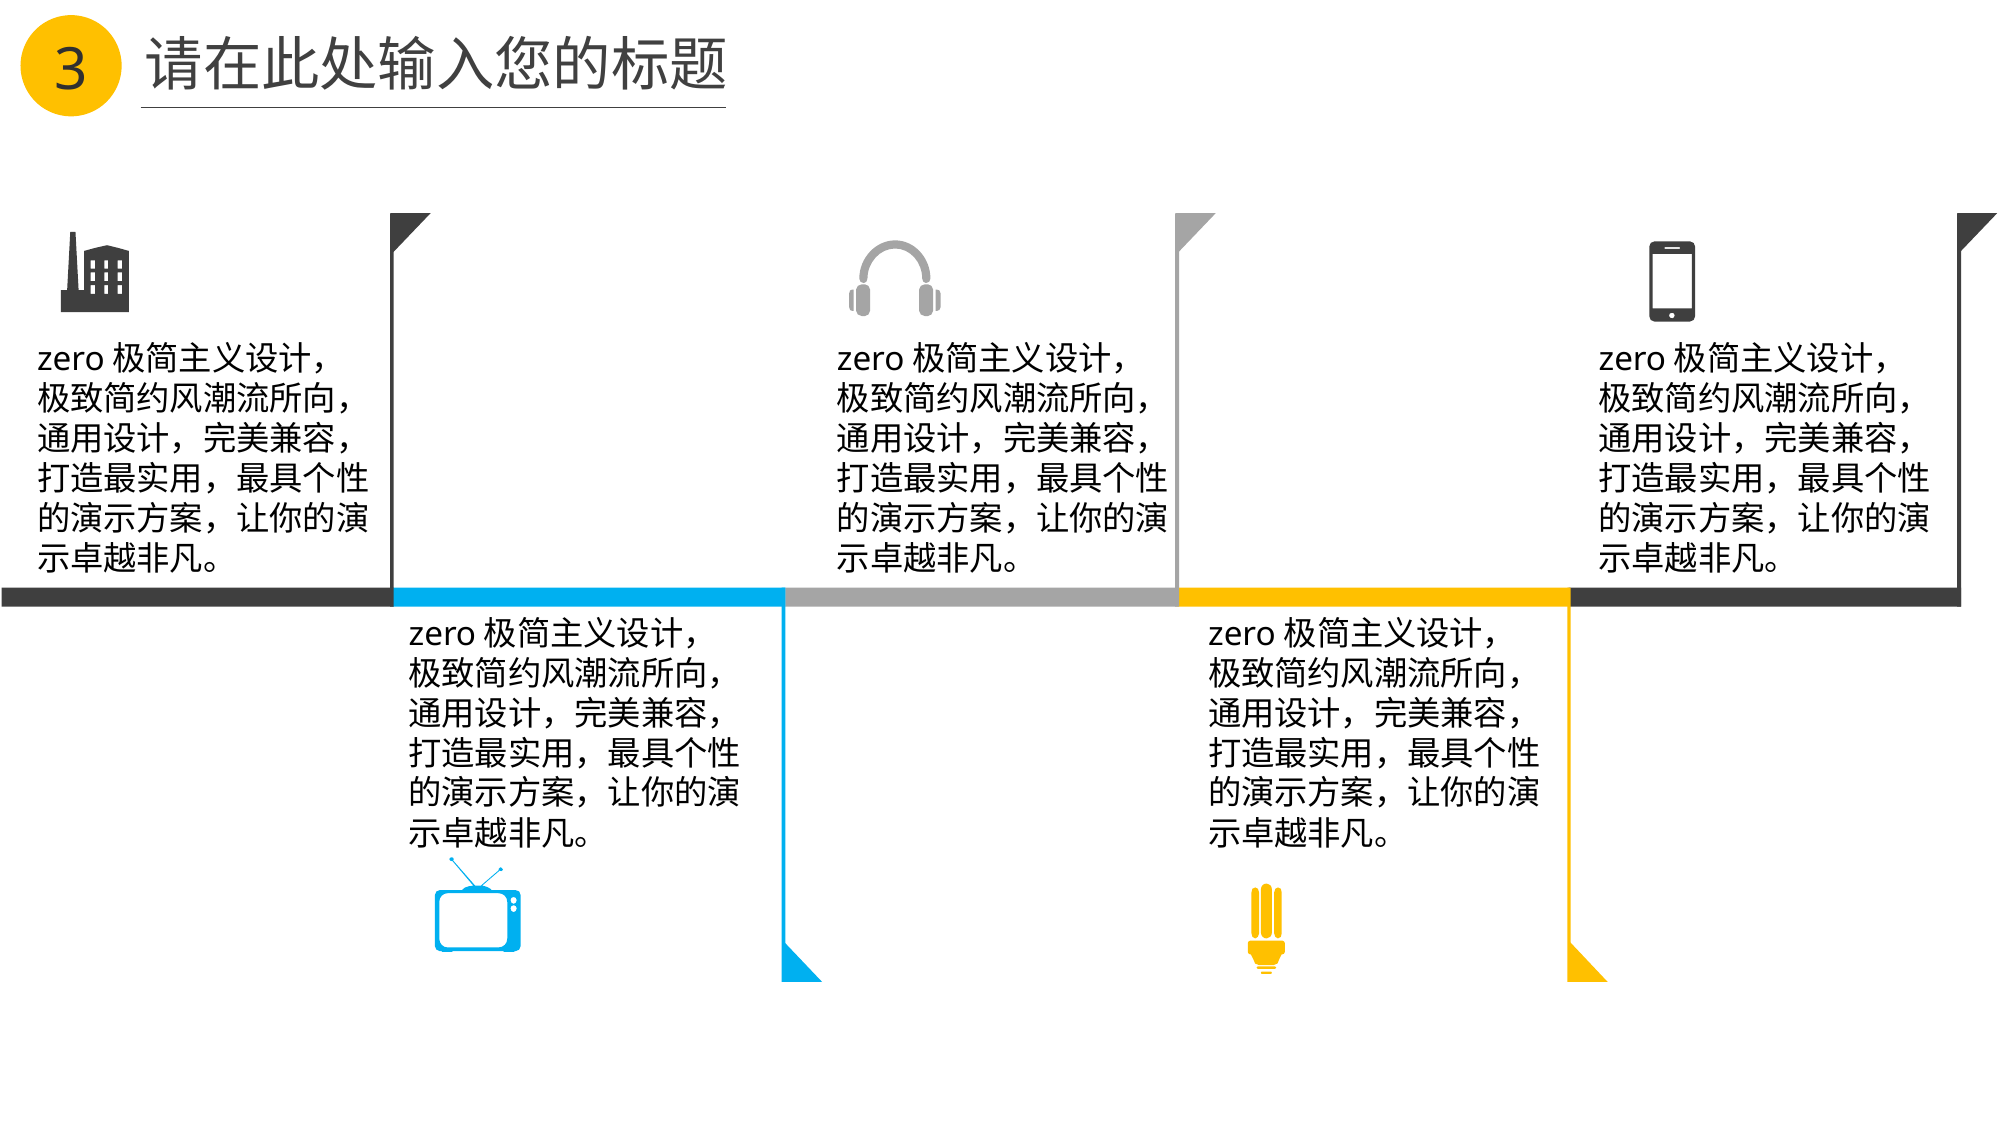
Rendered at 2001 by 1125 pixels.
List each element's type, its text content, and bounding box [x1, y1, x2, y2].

text_box [1568, 940, 1608, 982]
text_box [1175, 548, 1180, 607]
text_box 3 [19, 14, 123, 118]
text_box [1, 587, 390, 607]
text_box [786, 587, 1175, 607]
text_box zero极简主义设计，极致简约风潮流所向，通用设计，完美兼容，打造最实用，最具个性的演示方案，让你的演示卓越非凡。 [393, 604, 758, 823]
text_box [781, 587, 786, 982]
text_box [434, 857, 521, 952]
text_box zero极简主义设计，极致简约风潮流所向，通用设计，完美兼容，打造最实用，最具个性的演示方案，让你的演示卓越非凡。 [22, 329, 386, 548]
text_box [394, 587, 781, 607]
text_box [60, 231, 129, 313]
text_box [1957, 213, 1998, 255]
text_box zero极简主义设计，极致简约风潮流所向，通用设计，完美兼容，打造最实用，最具个性的演示方案，让你的演示卓越非凡。 [1193, 604, 1557, 823]
text_box [1567, 587, 1571, 982]
text_box zero极简主义设计，极致简约风潮流所向，通用设计，完美兼容，打造最实用，最具个性的演示方案，让你的演示卓越非凡。 [1583, 329, 1948, 548]
text_box [390, 253, 394, 607]
text_box zero极简主义设计，极致简约风潮流所向，通用设计，完美兼容，打造最实用，最具个性的演示方案，让你的演示卓越非凡。 [822, 329, 1186, 548]
text_box [390, 213, 431, 255]
text_box [1180, 587, 1567, 607]
text_box [1175, 213, 1216, 255]
text_box [1571, 587, 1957, 607]
text_box [782, 940, 823, 982]
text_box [1247, 883, 1285, 974]
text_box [849, 240, 941, 317]
text_box [1175, 252, 1180, 329]
text_box [1649, 241, 1696, 322]
text_box 请在此处输入您的标题 [130, 20, 743, 105]
text_box [1957, 252, 1962, 607]
